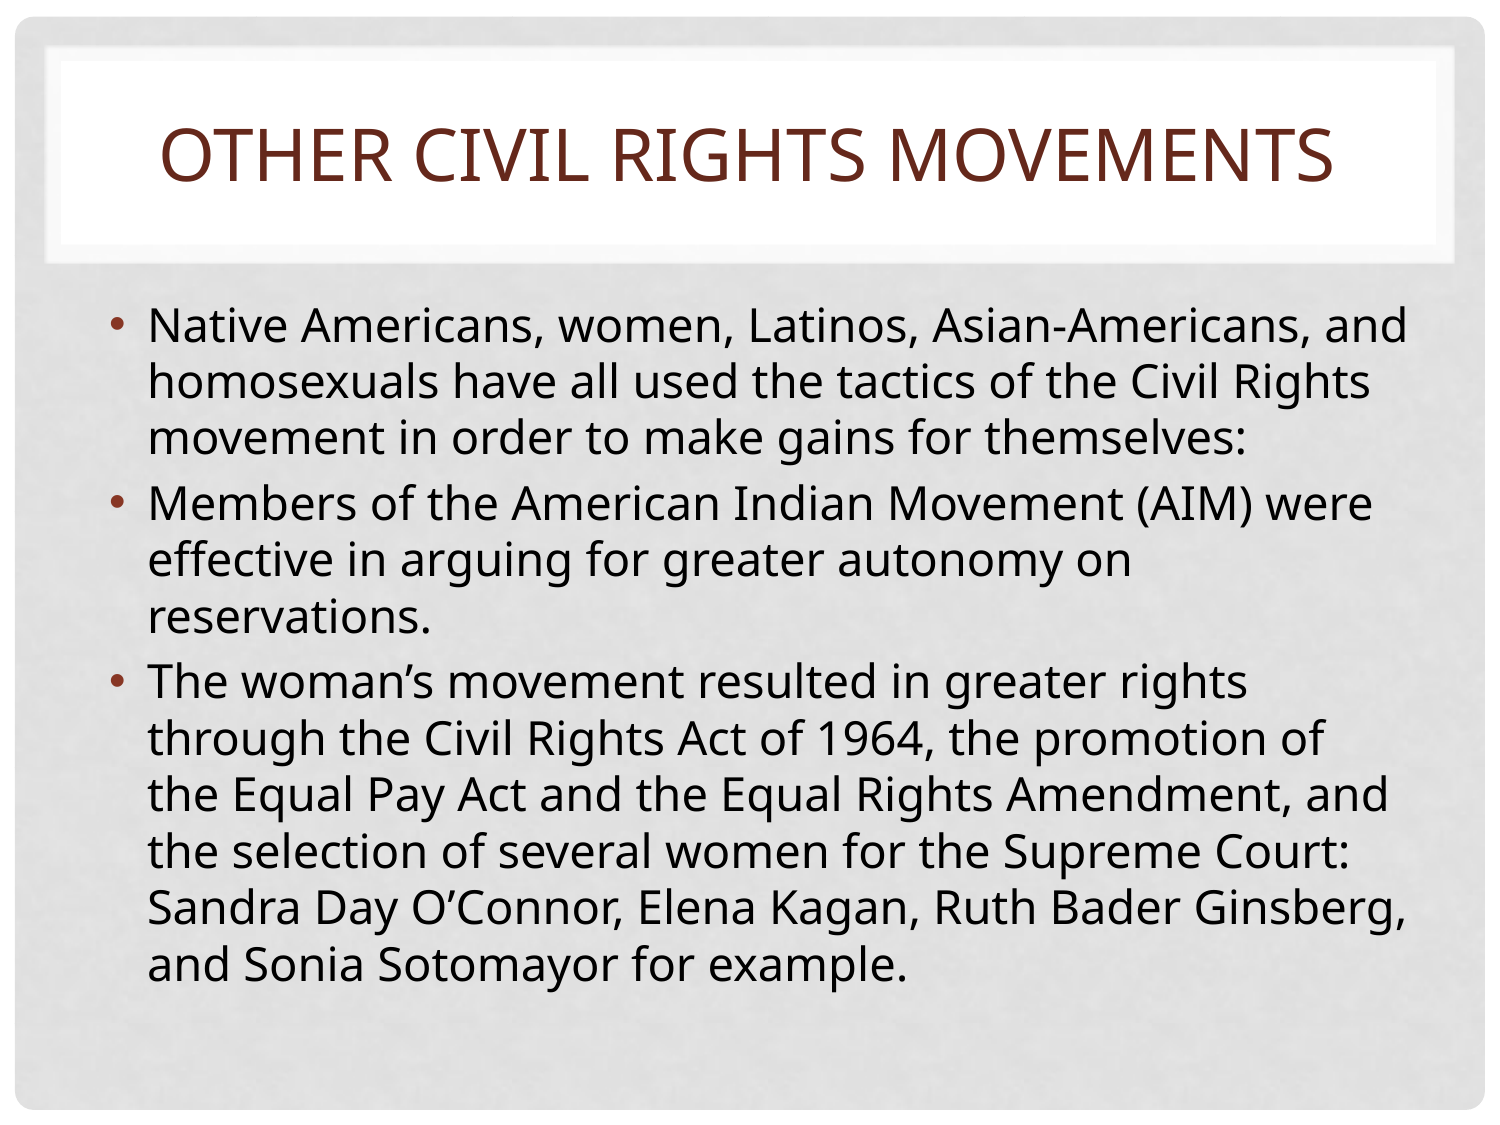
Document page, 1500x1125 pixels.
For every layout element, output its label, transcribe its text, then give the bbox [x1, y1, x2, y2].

list Native Americans, women, Latinos, Asian-Americans, and homosexuals have all used the tactics of the Civil Rights movement in order to make gains for themselves: Members of the American Indian Movement (AIM) were effective in arguing for greater autonomy on reservations. The woman’s movement resulted in greater rights through the Civil Rights Act of 1964, the promotion of the Equal Pay Act and the Equal Rights Amendment, and the selection of several women for the Supreme Court: Sandra Day O’Connor, Elena Kagan, Ruth Bader Ginsberg, and Sonia Sotomayor for example. [75, 287, 1425, 1005]
title Other Civil Rights Movements [69, 66, 1425, 238]
